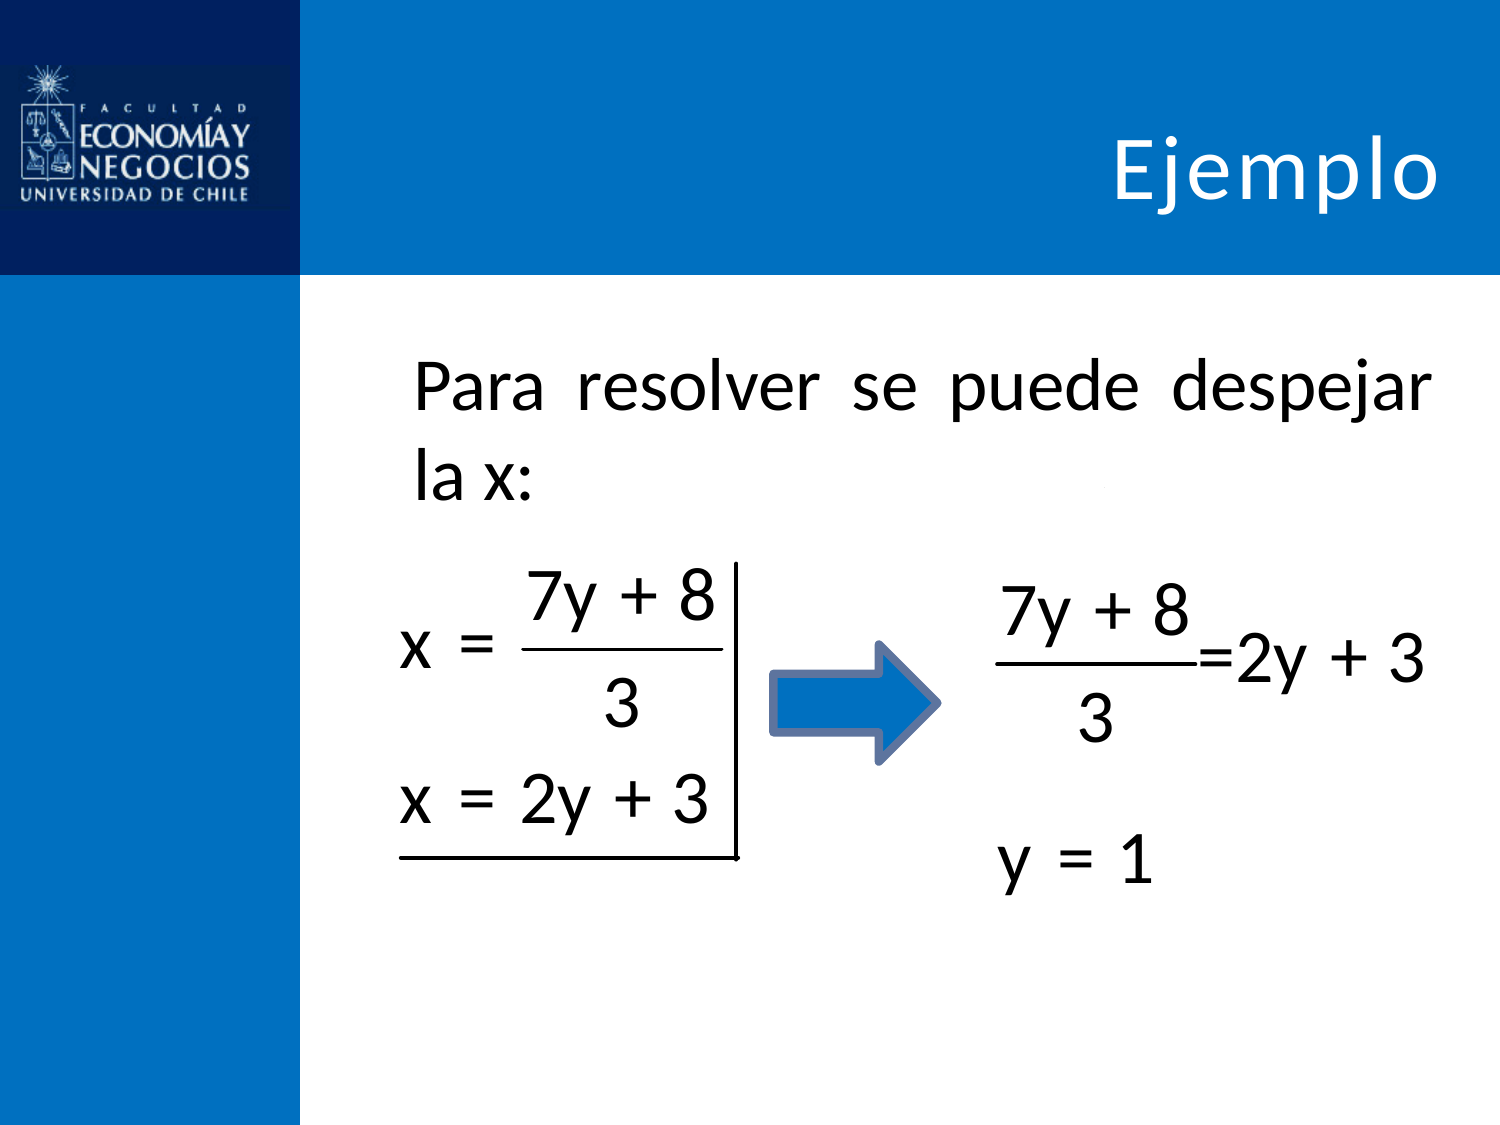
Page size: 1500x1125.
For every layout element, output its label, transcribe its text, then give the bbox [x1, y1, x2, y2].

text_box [387, 550, 756, 875]
text_box [769, 640, 942, 766]
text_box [984, 820, 1169, 916]
picture [0, 64, 290, 211]
title Ejemplo [281, 46, 1456, 279]
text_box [984, 562, 1441, 760]
text_box Para resolver se puede despejar la x: [398, 328, 1450, 613]
